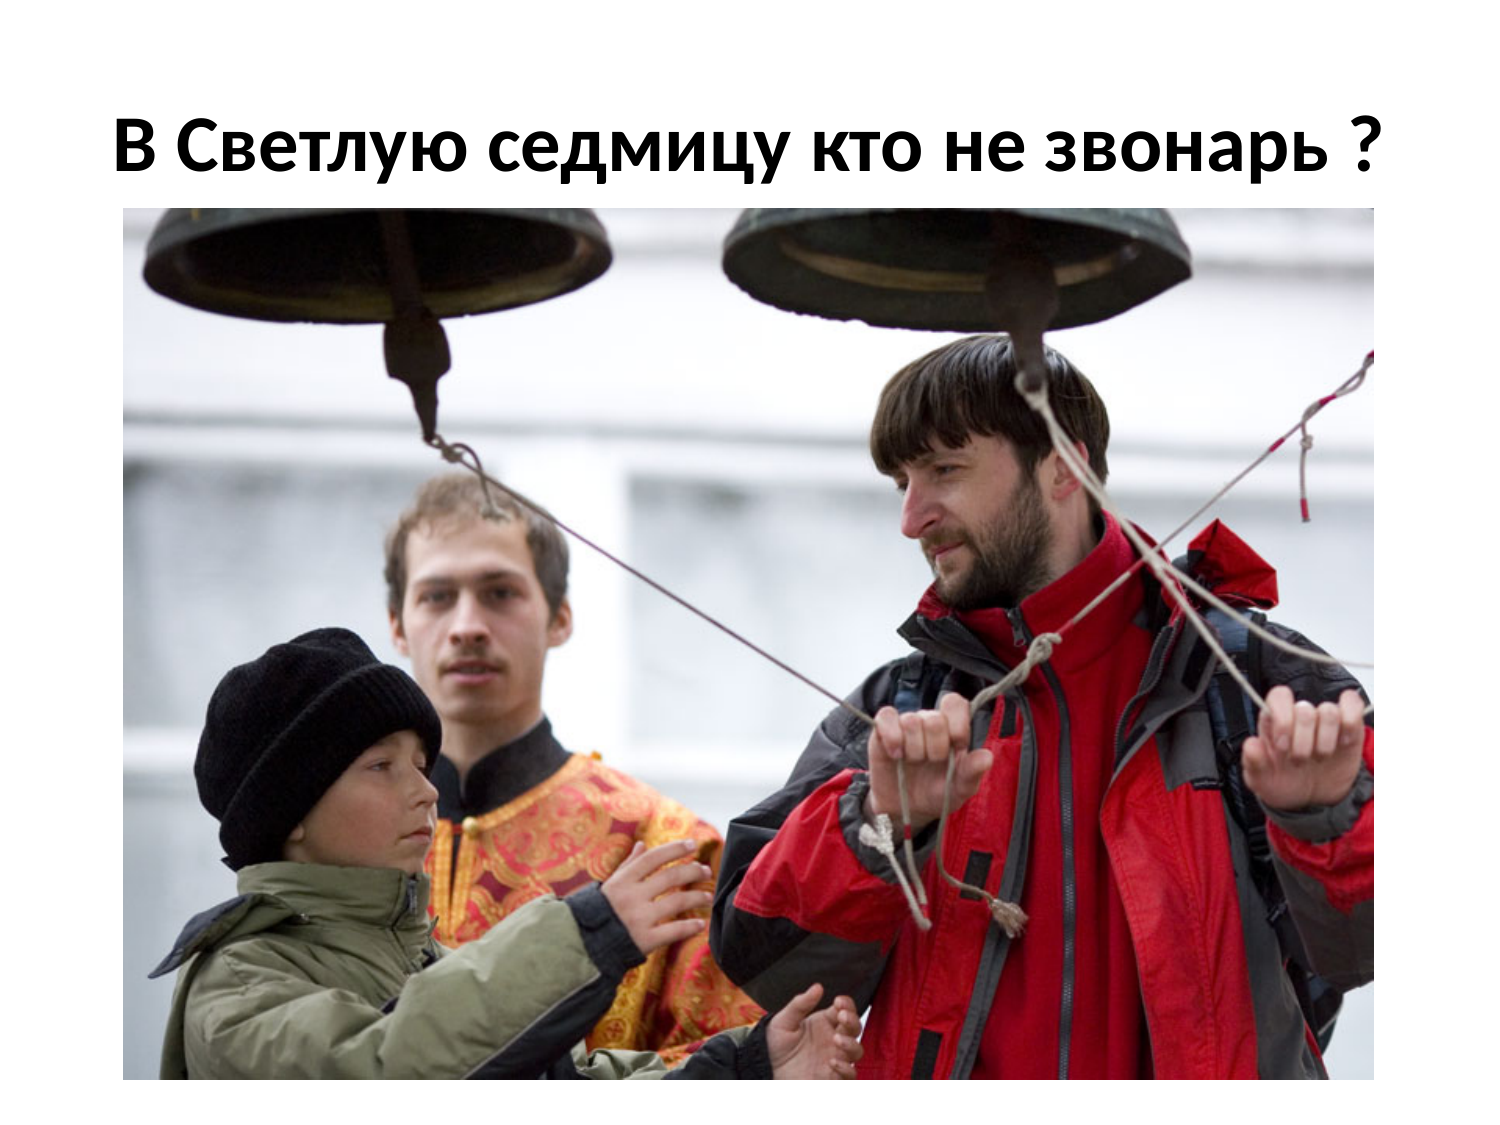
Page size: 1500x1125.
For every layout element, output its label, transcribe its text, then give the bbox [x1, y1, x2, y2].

title В Светлую седмицу кто не звонарь ? [75, 45, 1425, 233]
picture [123, 207, 1375, 1081]
